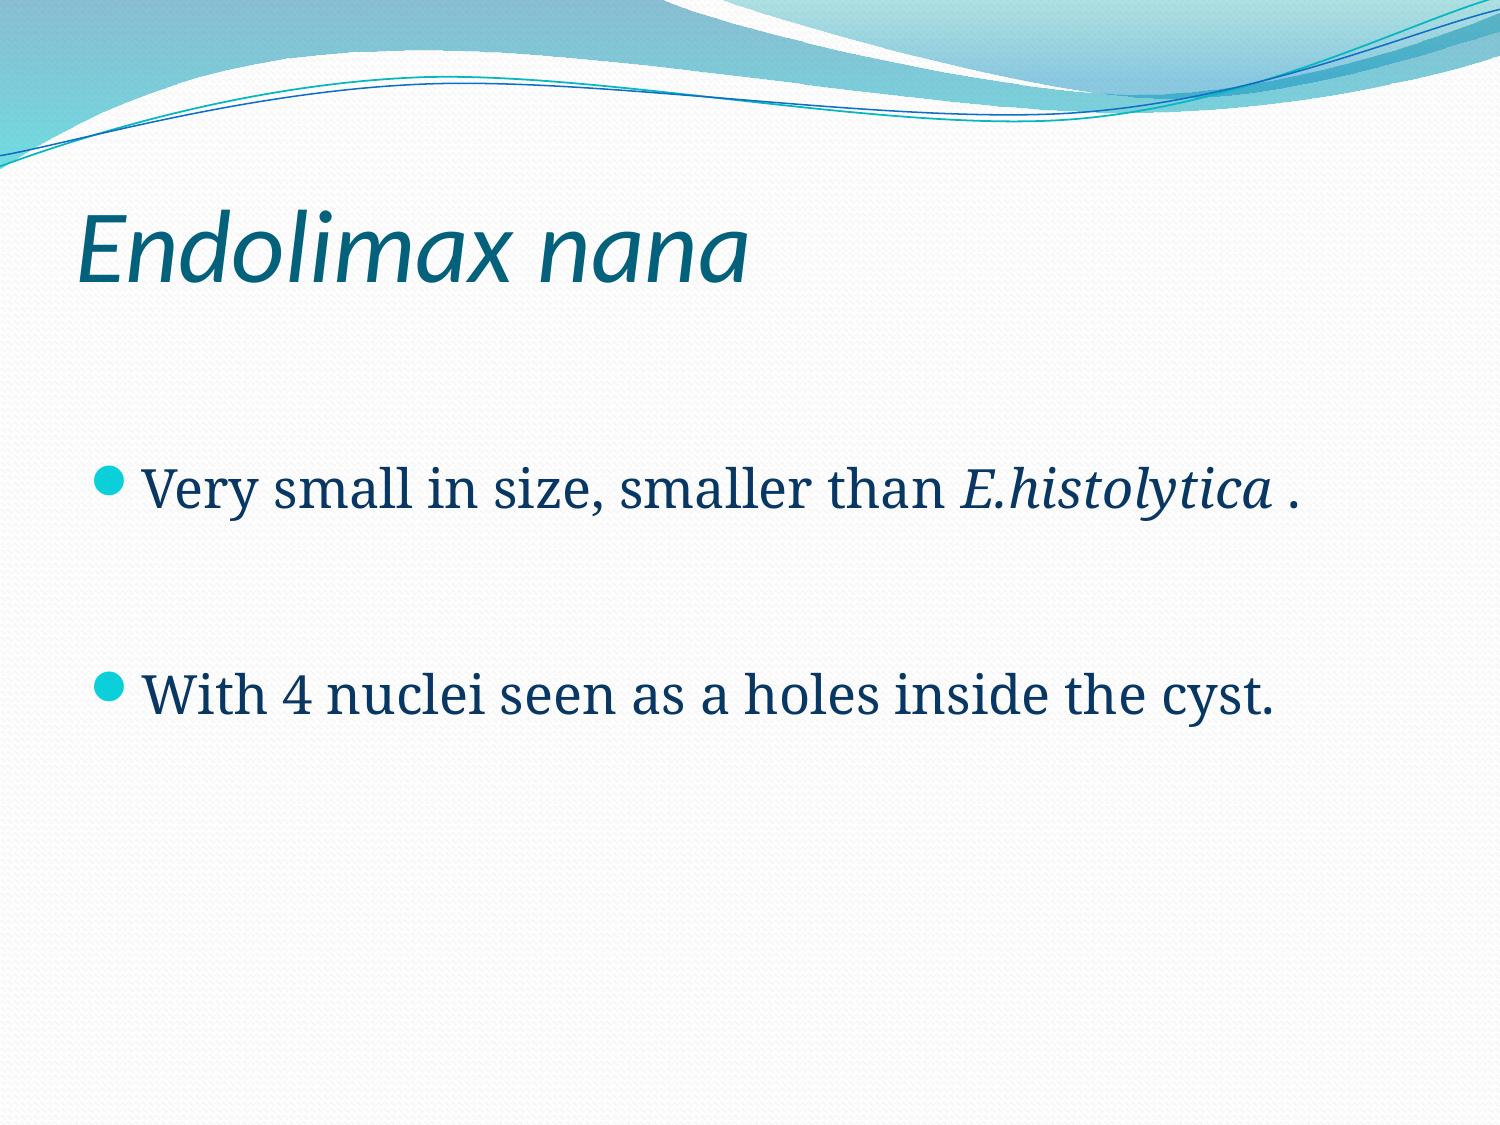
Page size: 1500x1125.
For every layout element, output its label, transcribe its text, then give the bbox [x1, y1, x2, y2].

list Very small in size, smaller than E.histolytica . With 4 nuclei seen as a holes inside the cyst. [75, 317, 1425, 1038]
title Endolimax nana [75, 115, 1425, 303]
